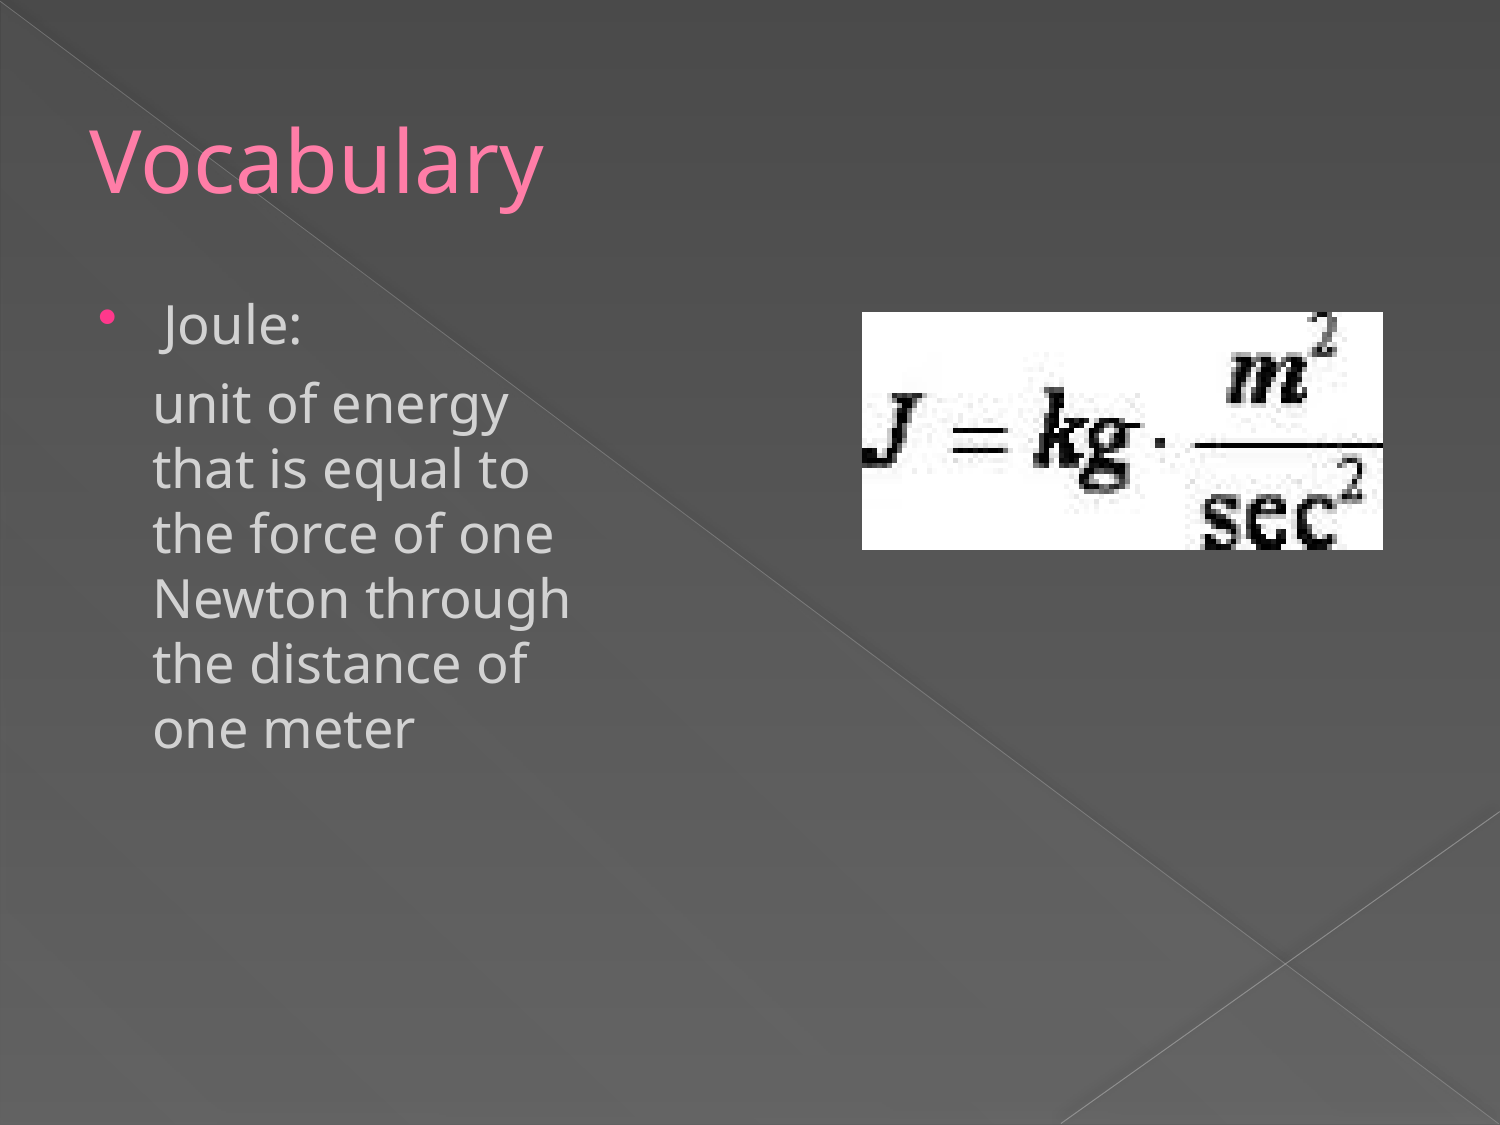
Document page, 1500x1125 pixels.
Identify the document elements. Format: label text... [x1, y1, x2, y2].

title Vocabulary [75, 43, 1425, 274]
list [862, 312, 1384, 551]
text_box unit of energy that is equal to the force of one Newton through the distance of one meter [137, 362, 588, 832]
list Joule: [75, 282, 738, 375]
